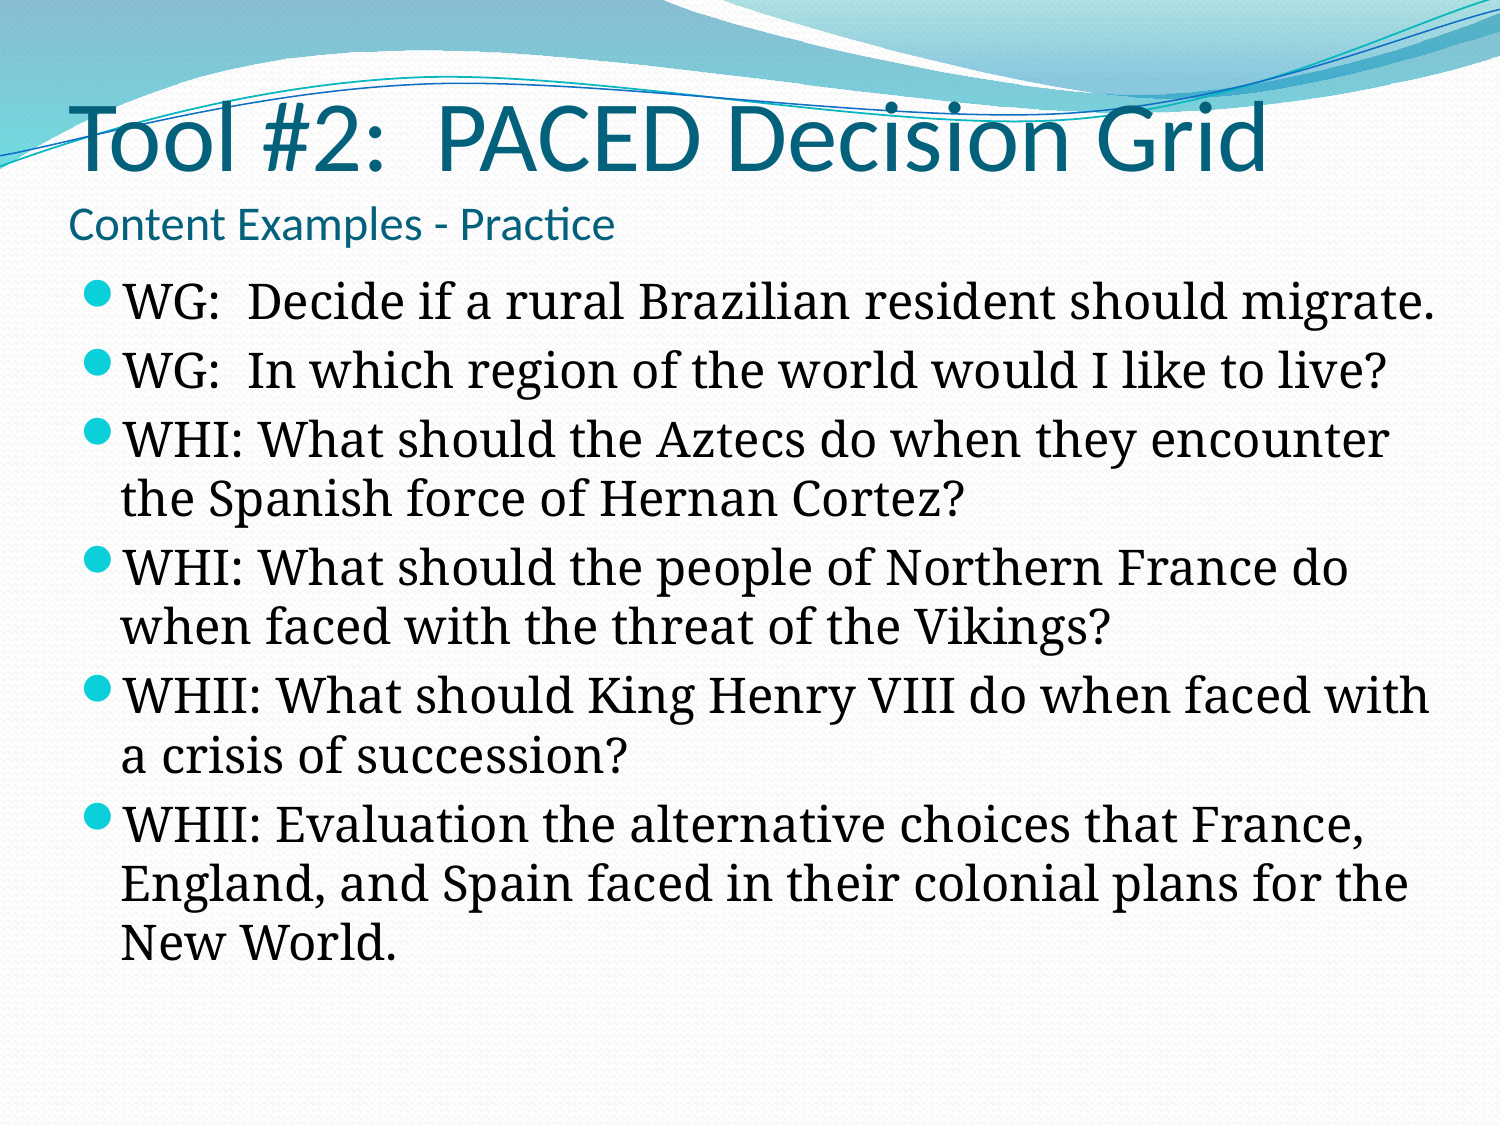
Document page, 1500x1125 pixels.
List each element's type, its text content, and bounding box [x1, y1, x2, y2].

list WG: Decide if a rural Brazilian resident should migrate. WG: In which region of the world would I like to live? WHI: What should the Aztecs do when they encounter the Spanish force of Hernan Cortez? WHI: What should the people of Northern France do when faced with the threat of the Vikings? WHII: What should King Henry VIII do when faced with a crisis of succession? WHII: Evaluation the alternative choices that France, England, and Spain faced in their colonial plans for the New World. [65, 262, 1453, 1005]
title Tool #2: PACED Decision Grid Content Examples - Practice [68, 62, 1419, 250]
